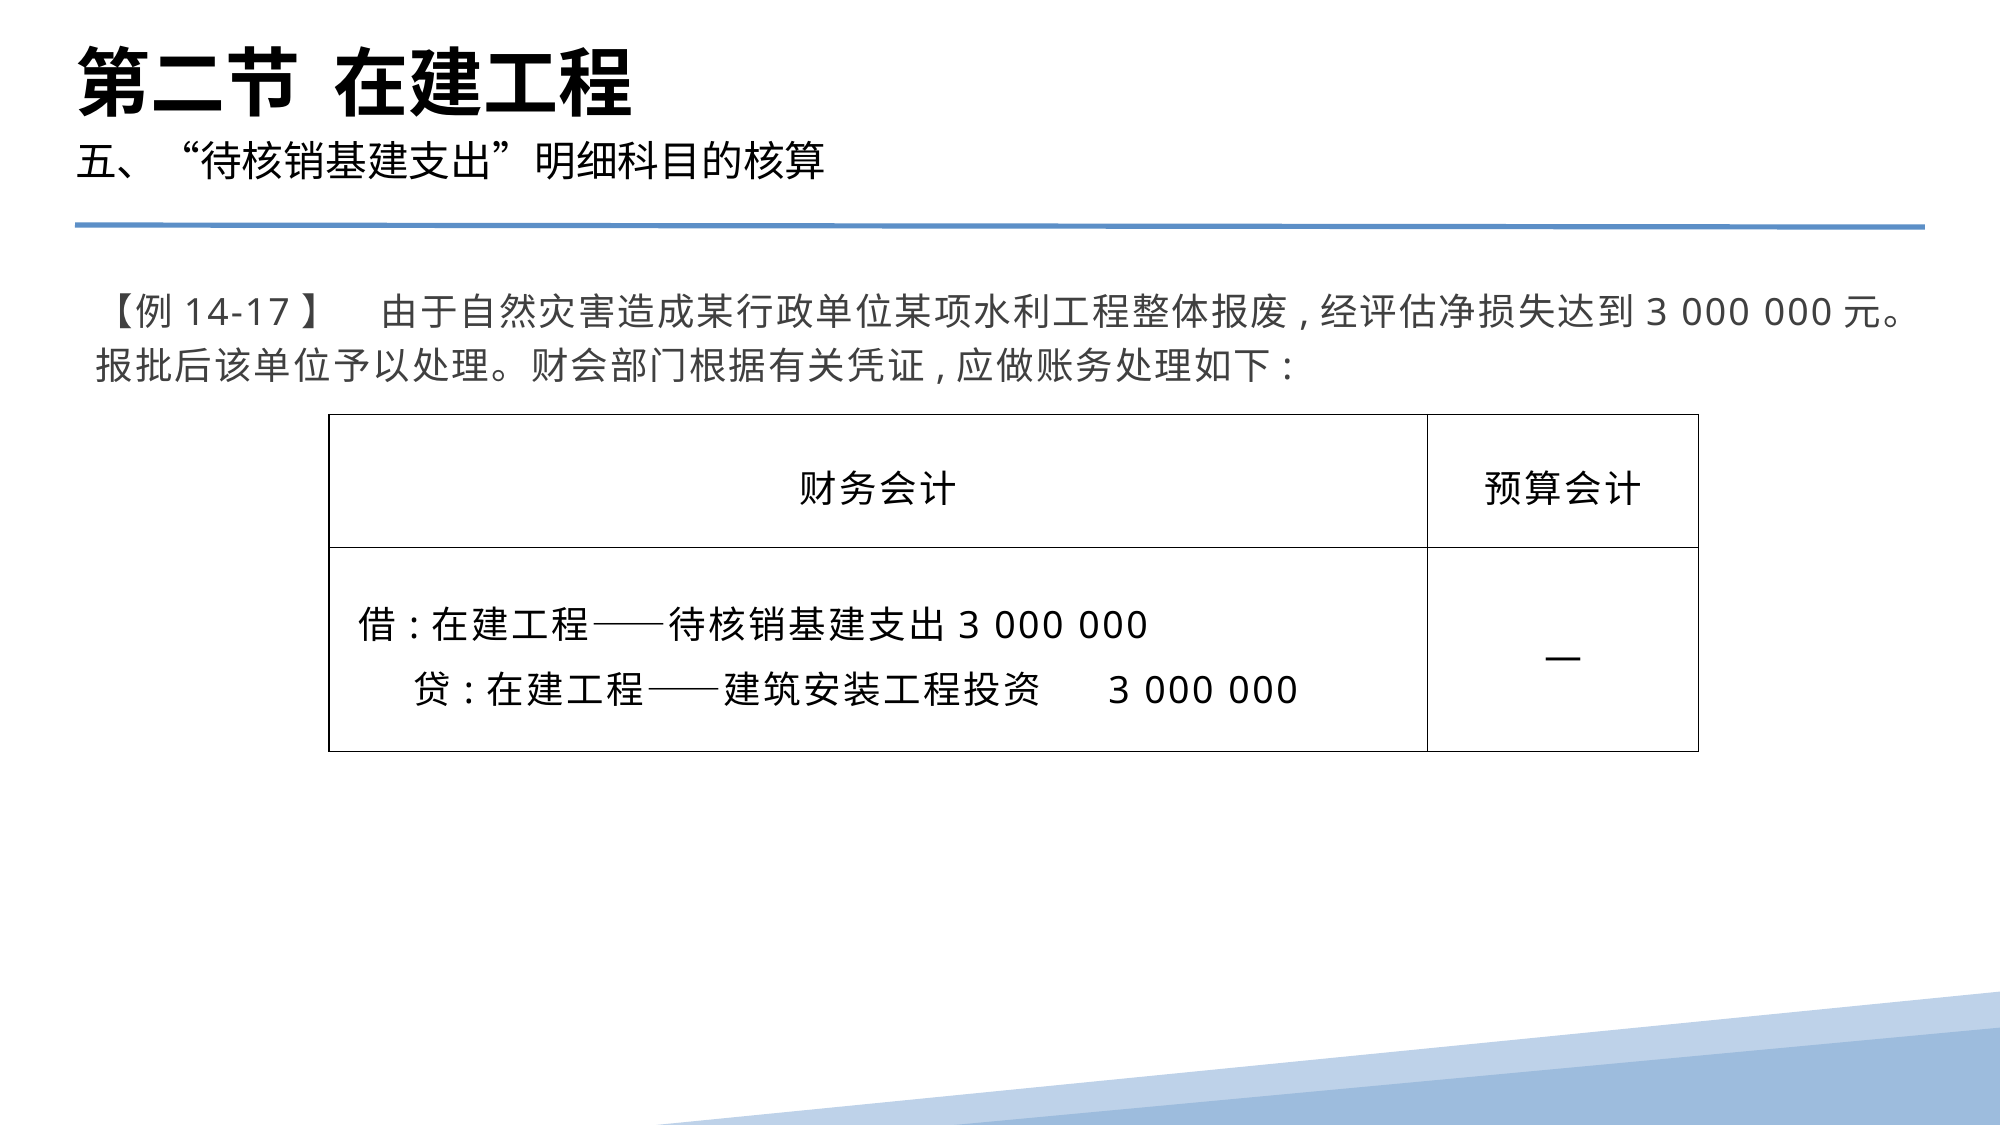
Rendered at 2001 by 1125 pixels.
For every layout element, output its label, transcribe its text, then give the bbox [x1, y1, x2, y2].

text_box 【例14-17】 由于自然灾害造成某行政单位某项水利工程整体报废,经评估净损失达到3 000 000元。报批后该单位予以处理。财会部门根据有关凭证,应做账务处理如下: [85, 252, 1925, 415]
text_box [74, 224, 1925, 228]
text_box 五、“待核销基建支出”明细科目的核算 [75, 124, 1925, 200]
table_header 预算会计 [1428, 415, 1698, 547]
text_box 第二节 在建工程 [75, 24, 1925, 124]
table_header 财务会计 [330, 415, 1427, 547]
table_cell — [1428, 548, 1698, 751]
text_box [656, 991, 2000, 1125]
table_cell 借:在建工程——待核销基建支出 3 000 000 贷:在建工程——建筑安装工程投资 3 000 000 [330, 548, 1427, 751]
